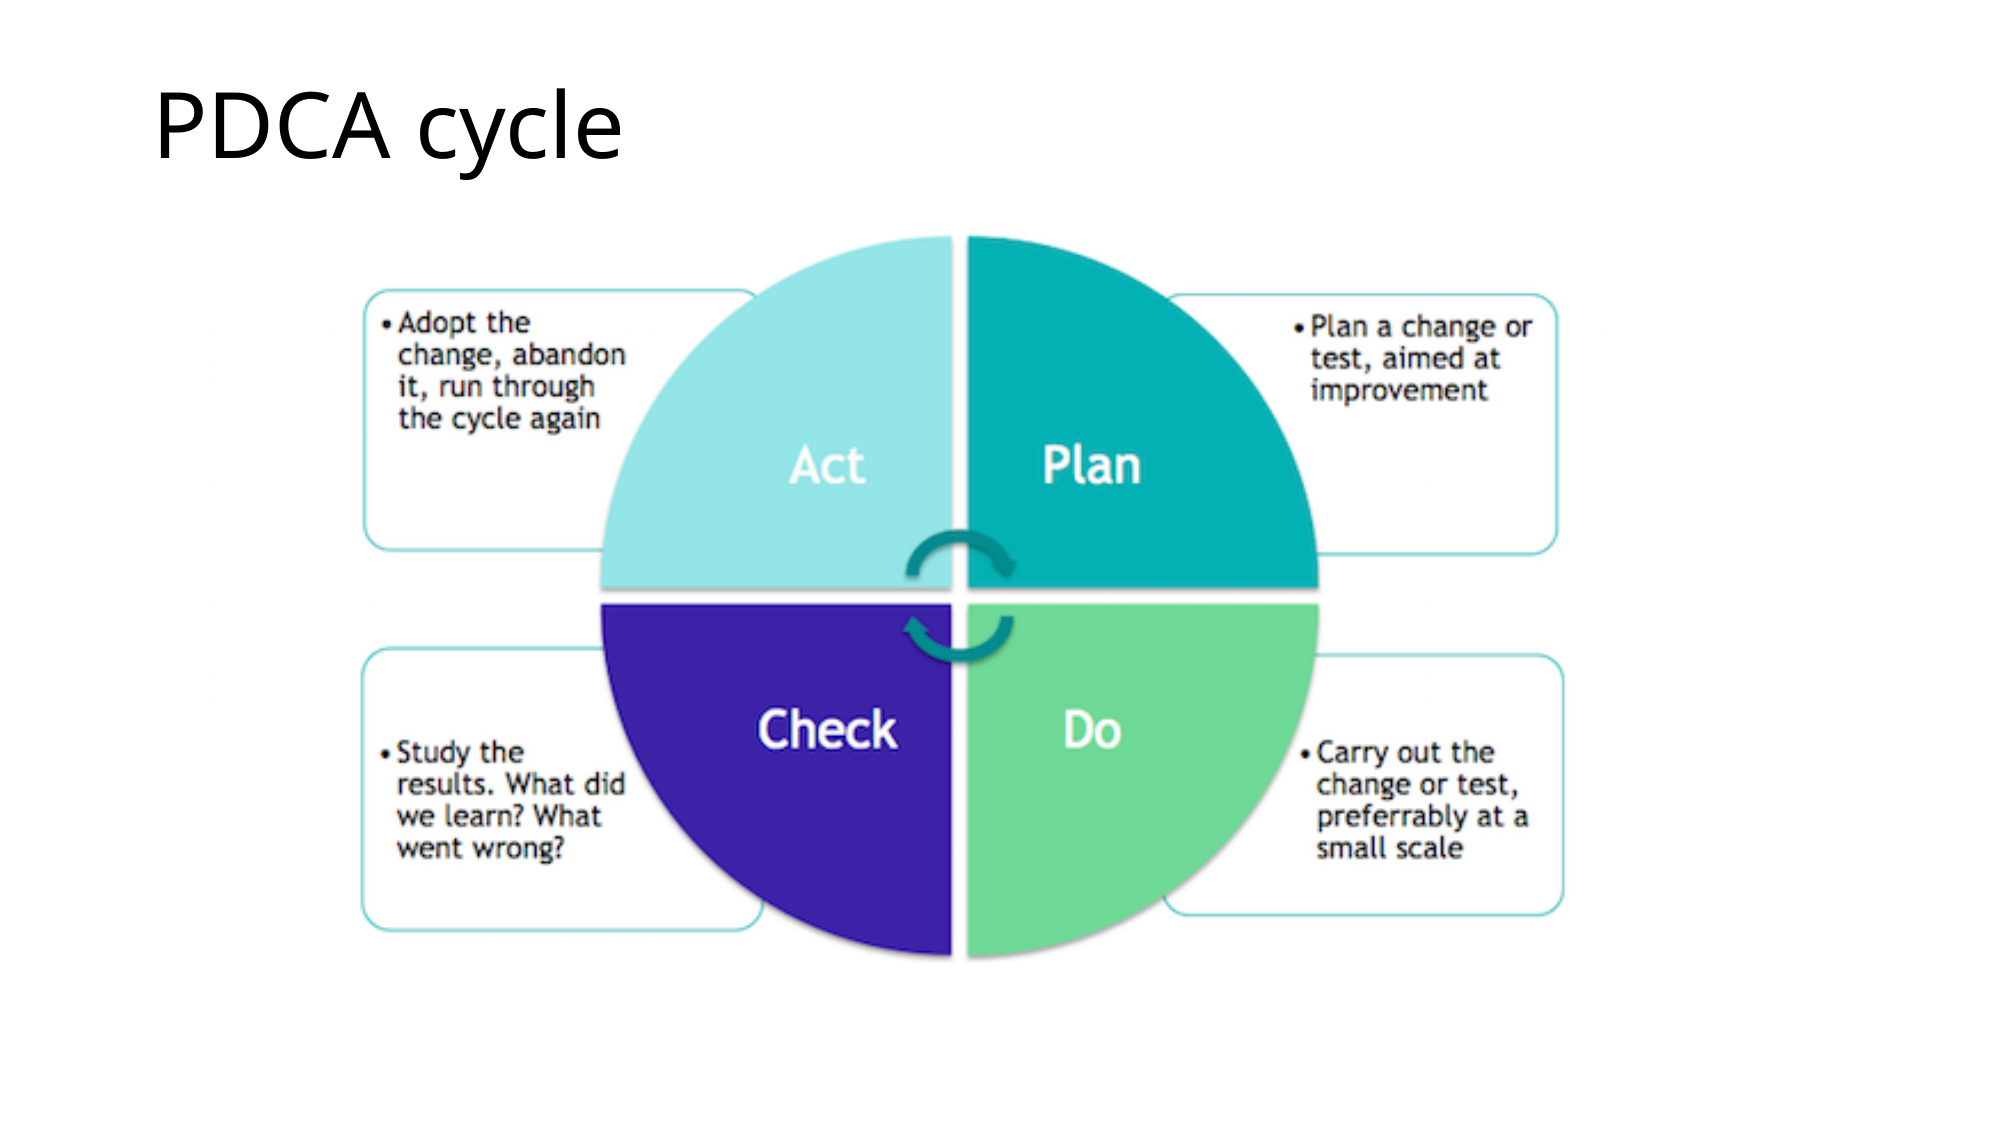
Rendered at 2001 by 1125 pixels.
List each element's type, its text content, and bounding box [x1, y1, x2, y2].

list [137, 191, 1739, 981]
title PDCA cycle [137, 19, 1863, 238]
